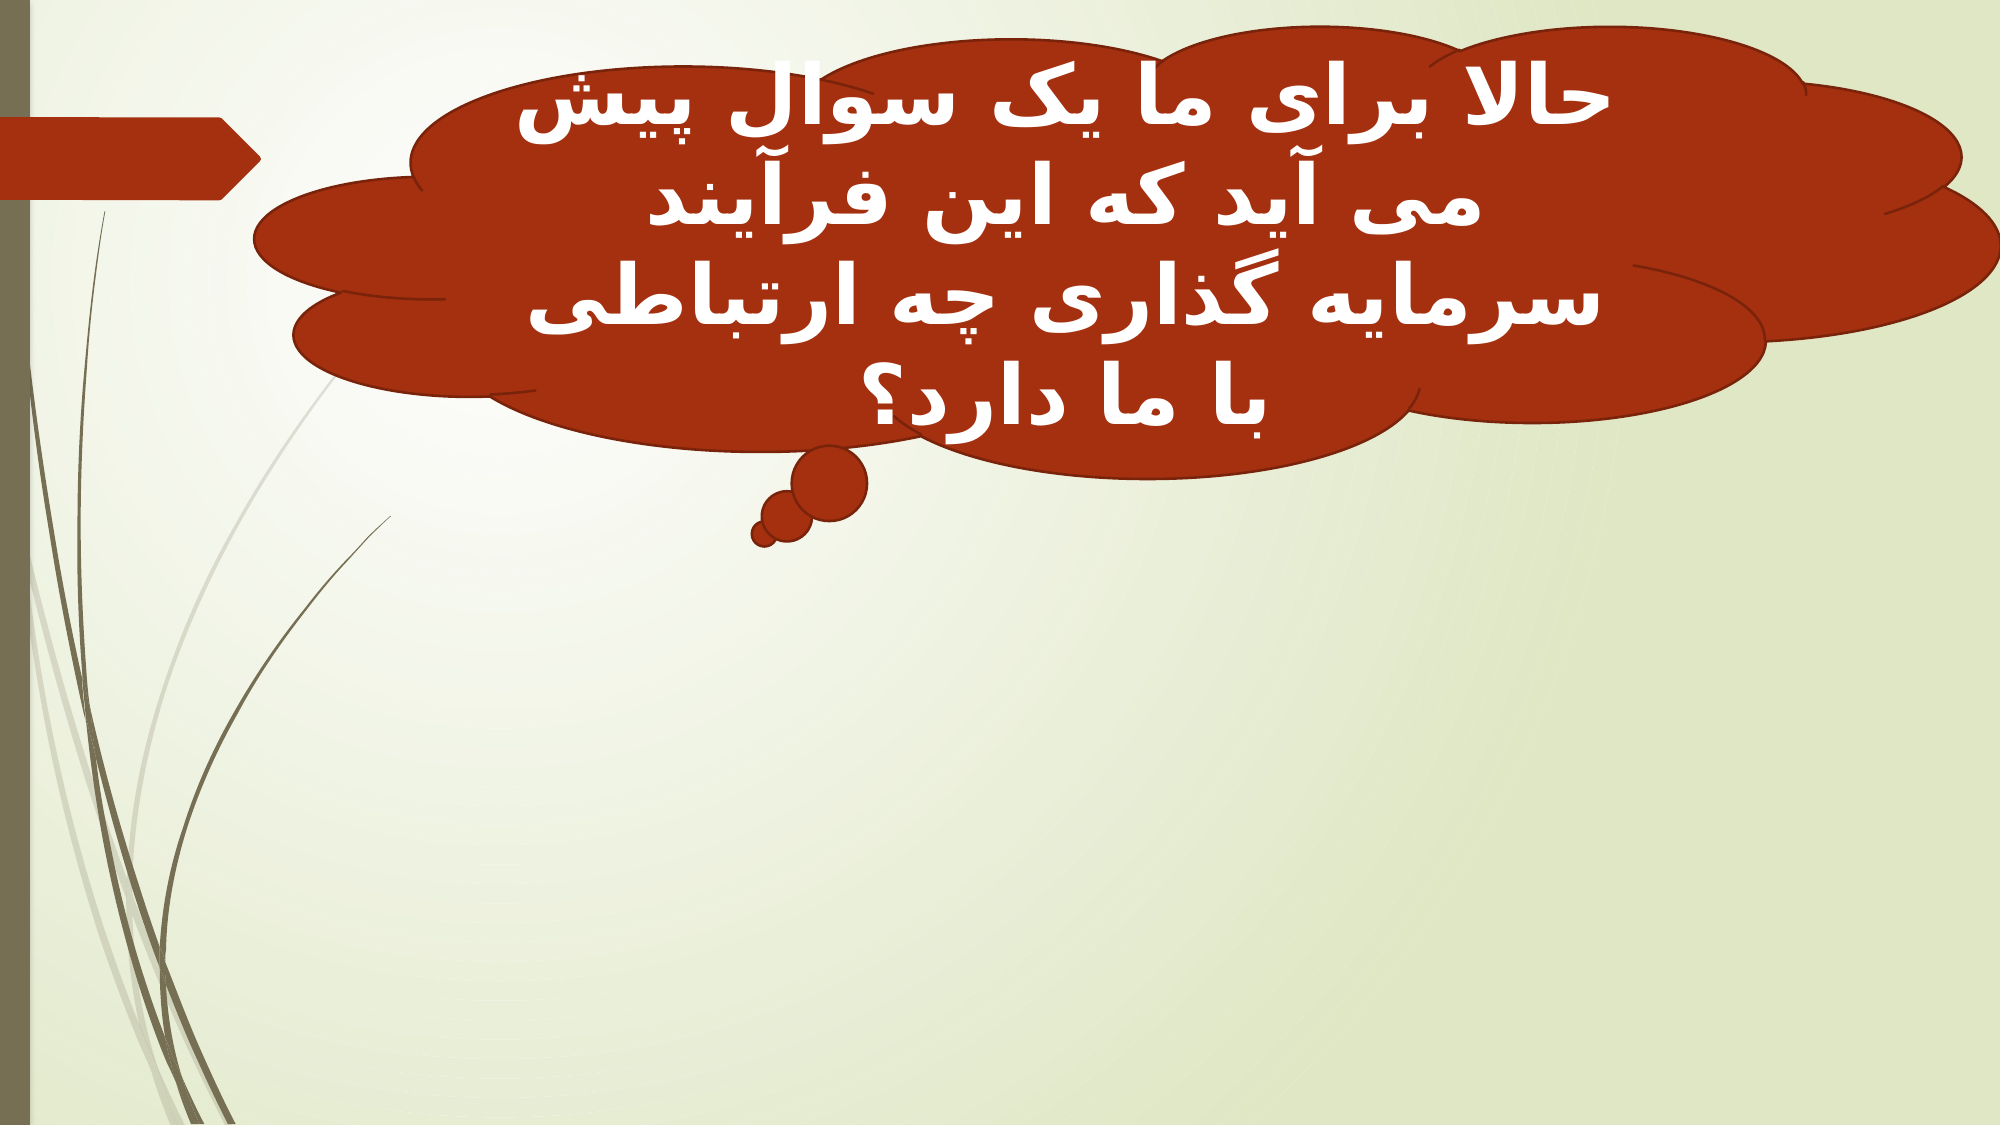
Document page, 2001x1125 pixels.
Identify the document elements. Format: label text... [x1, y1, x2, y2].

text_box حالا برای ما یک سوال پیش می آید که این فرآیند سرمایه گذاری چه ارتباطی با ما دارد؟ [252, 25, 2000, 548]
